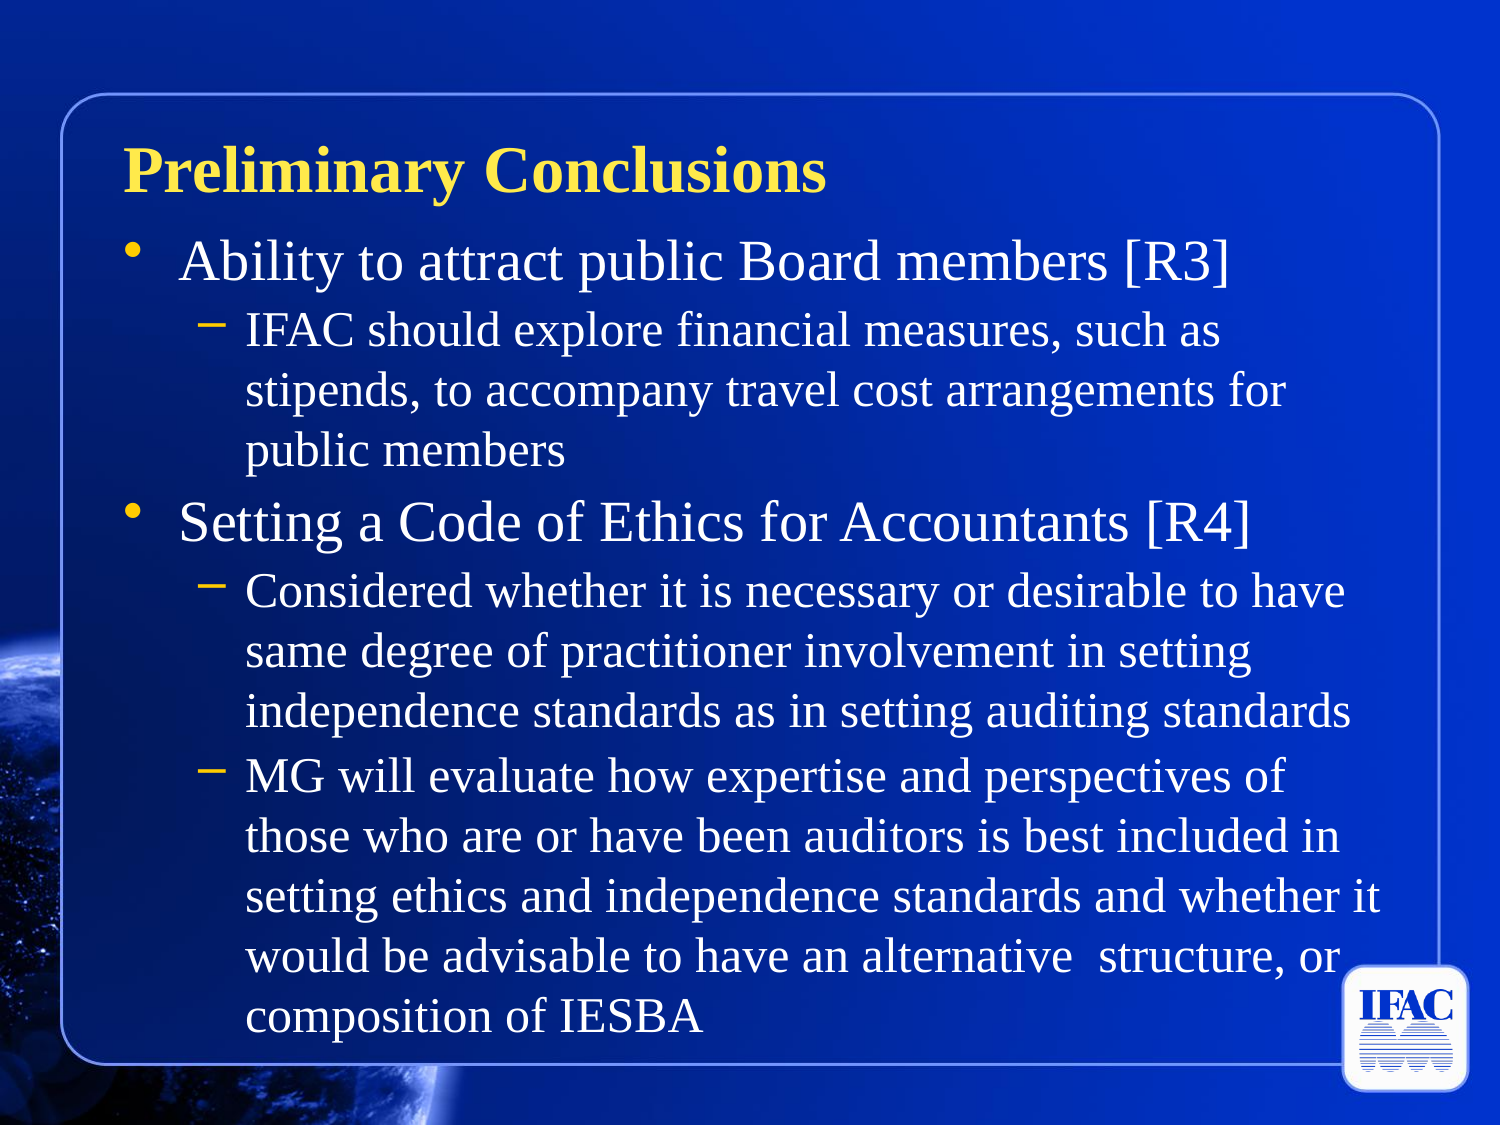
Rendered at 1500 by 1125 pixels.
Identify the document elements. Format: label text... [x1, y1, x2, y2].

picture [0, 0, 1500, 1125]
list Preliminary Conclusions [107, 118, 1411, 215]
list Ability to attract public Board members [R3] IFAC should explore financial measures, such as stipends, to accompany travel cost arrangements for public members Setting a Code of Ethics for Accountants [R4] Considered whether it is necessary or desirable to have same degree of practitioner involvement in setting independence standards as in setting auditing standards MG will evaluate how expertise and perspectives of those who are or have been auditors is best included in setting ethics and independence standards and whether it would be advisable to have an alternative structure, or composition of IESBA [107, 215, 1411, 1048]
